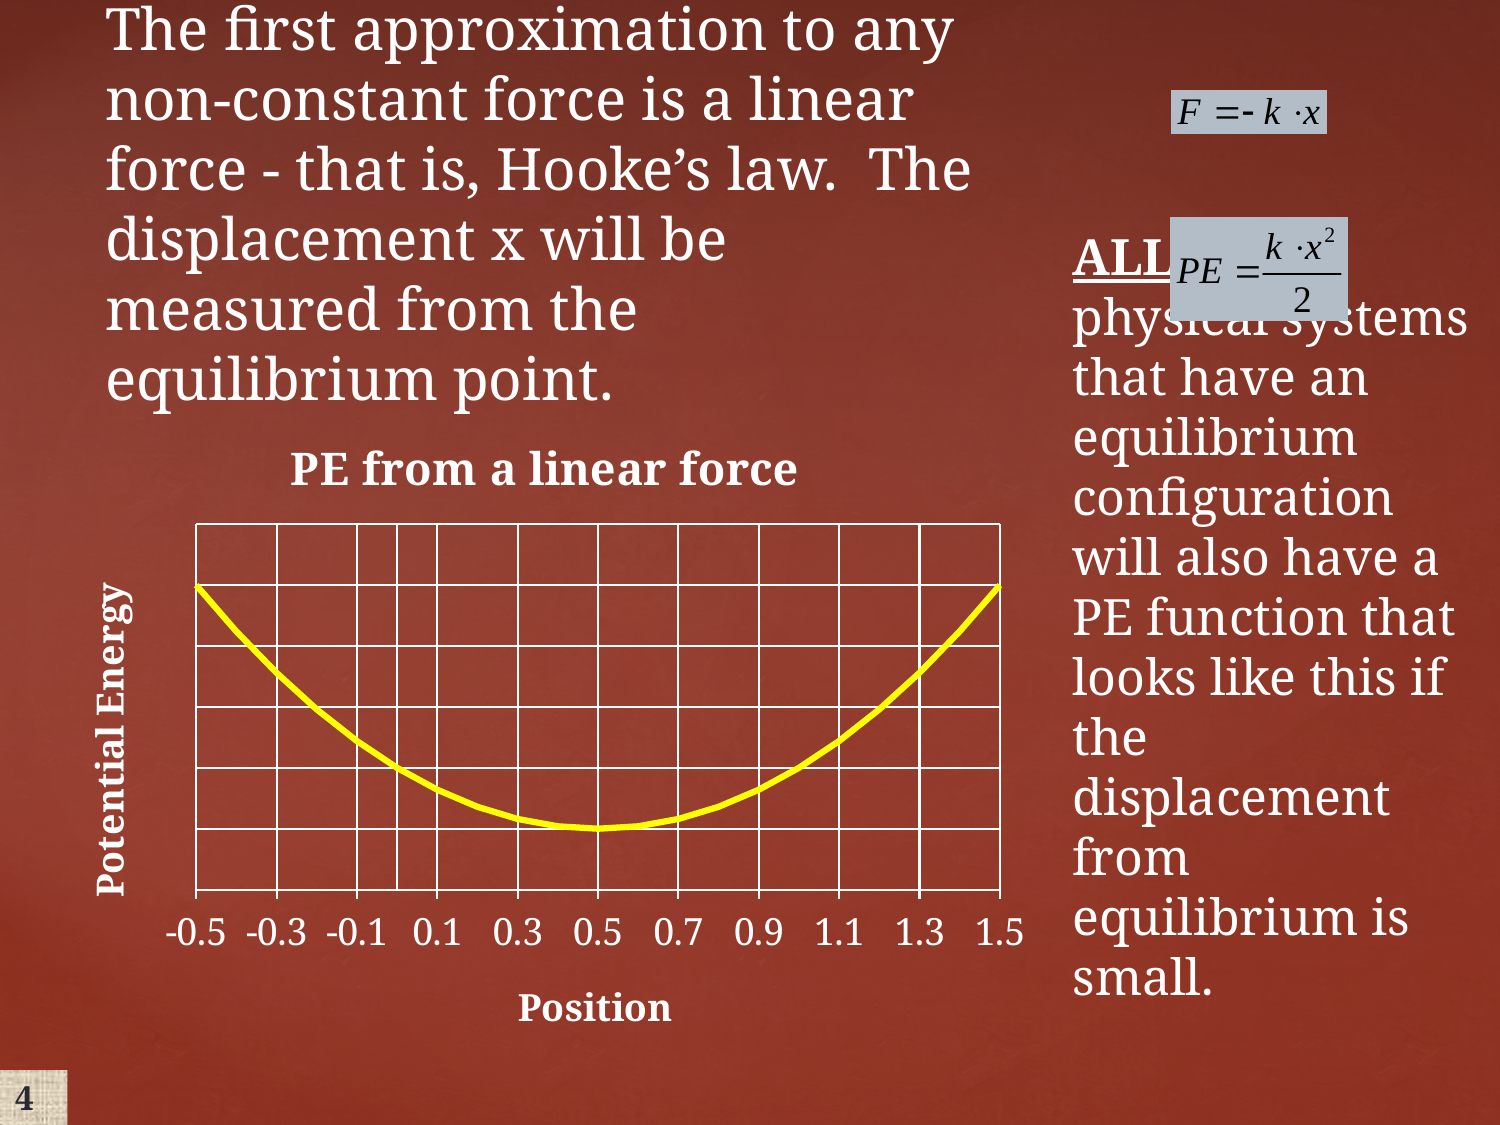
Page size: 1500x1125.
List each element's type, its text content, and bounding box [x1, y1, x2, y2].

text_box ALL real, physical systems that have an equilibrium configuration will also have a PE function that looks like this if the displacement from equilibrium is small. [1057, 457, 1485, 1013]
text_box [1169, 216, 1349, 322]
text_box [1170, 89, 1328, 135]
title The first approximation to any non-constant force is a linear force - that is, Hooke’s law. The displacement x will be measured from the equilibrium point. [90, 67, 998, 397]
chart [44, 401, 1046, 1069]
text_box 4 [0, 1070, 68, 1125]
